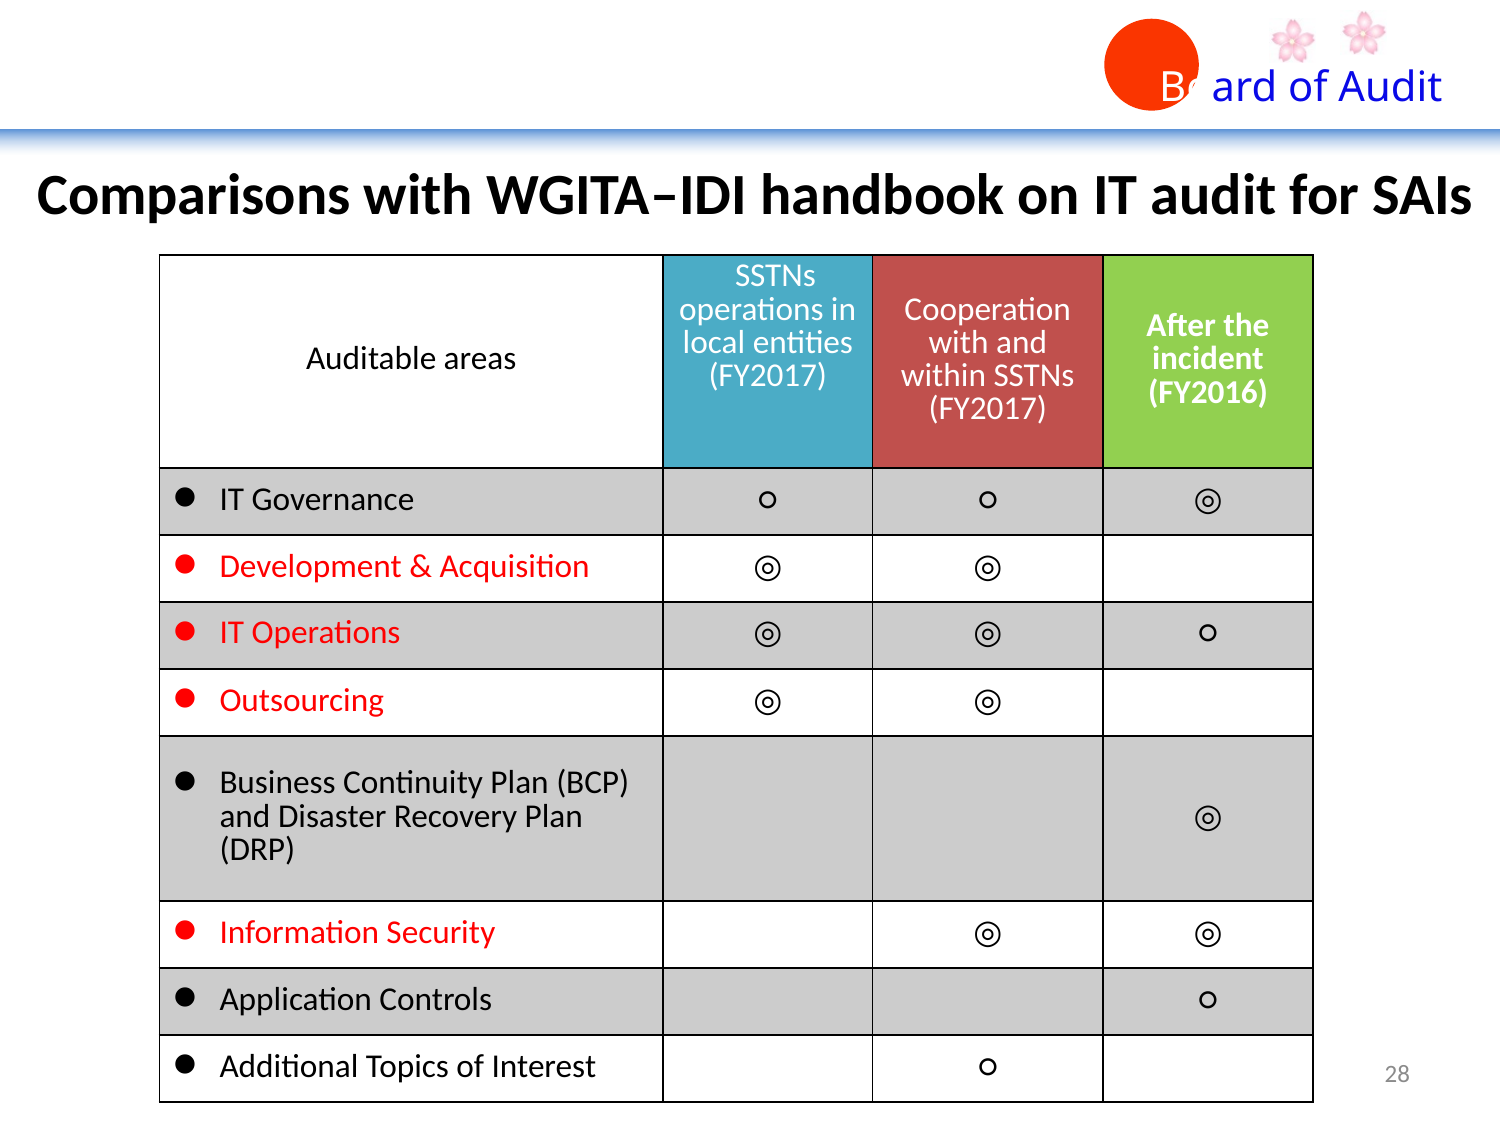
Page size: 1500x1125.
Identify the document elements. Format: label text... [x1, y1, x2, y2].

picture [1340, 10, 1387, 55]
table_cell ◎ [664, 603, 872, 668]
table_cell Application Controls [160, 969, 662, 1034]
table_cell ○ [664, 469, 872, 534]
table_cell [1104, 536, 1312, 601]
table_cell ◎ [664, 536, 872, 601]
table_cell [873, 969, 1102, 1034]
table_header Cooperation with and within SSTNs (FY2017) [873, 256, 1102, 467]
table_cell [664, 902, 872, 967]
table_cell ◎ [873, 670, 1102, 735]
table_cell ◎ [873, 902, 1102, 967]
table_cell IT Operations [160, 603, 662, 668]
slide_number 28 [1314, 1042, 1425, 1103]
table_cell ◎ [1104, 469, 1312, 534]
table_cell ◎ [1104, 902, 1312, 967]
table_cell ◎ [664, 670, 872, 735]
table_header Auditable areas [160, 256, 662, 467]
table_cell [664, 1036, 872, 1101]
table_cell Development & Acquisition [160, 536, 662, 601]
table_cell [1104, 670, 1312, 735]
table_cell Information Security [160, 902, 662, 967]
table_header After the incident (FY2016) [1104, 256, 1312, 467]
table_cell ◎ [873, 536, 1102, 601]
table_cell ○ [873, 1036, 1102, 1101]
table_cell Additional Topics of Interest [160, 1036, 662, 1101]
table_cell [664, 737, 872, 900]
table_cell ◎ [873, 603, 1102, 668]
table_cell [873, 737, 1102, 900]
picture [1269, 18, 1316, 63]
table_cell ◎ [1104, 737, 1312, 900]
table_header SSSTNs operations in local entities (FY2017) [664, 256, 872, 467]
table_cell ○ [1104, 603, 1312, 668]
table_cell ○ [873, 469, 1102, 534]
table_cell [1104, 1036, 1312, 1101]
table_cell ○ [1104, 969, 1312, 1034]
table_cell [664, 969, 872, 1034]
table_cell Business Continuity Plan (BCP) and Disaster Recovery Plan (DRP) [160, 737, 662, 900]
table_cell Outsourcing [160, 670, 662, 735]
table_cell IT Governance [160, 469, 662, 534]
text_box Comparisons with WGITA–IDI handbook on IT audit for SAIs [22, 149, 1500, 234]
